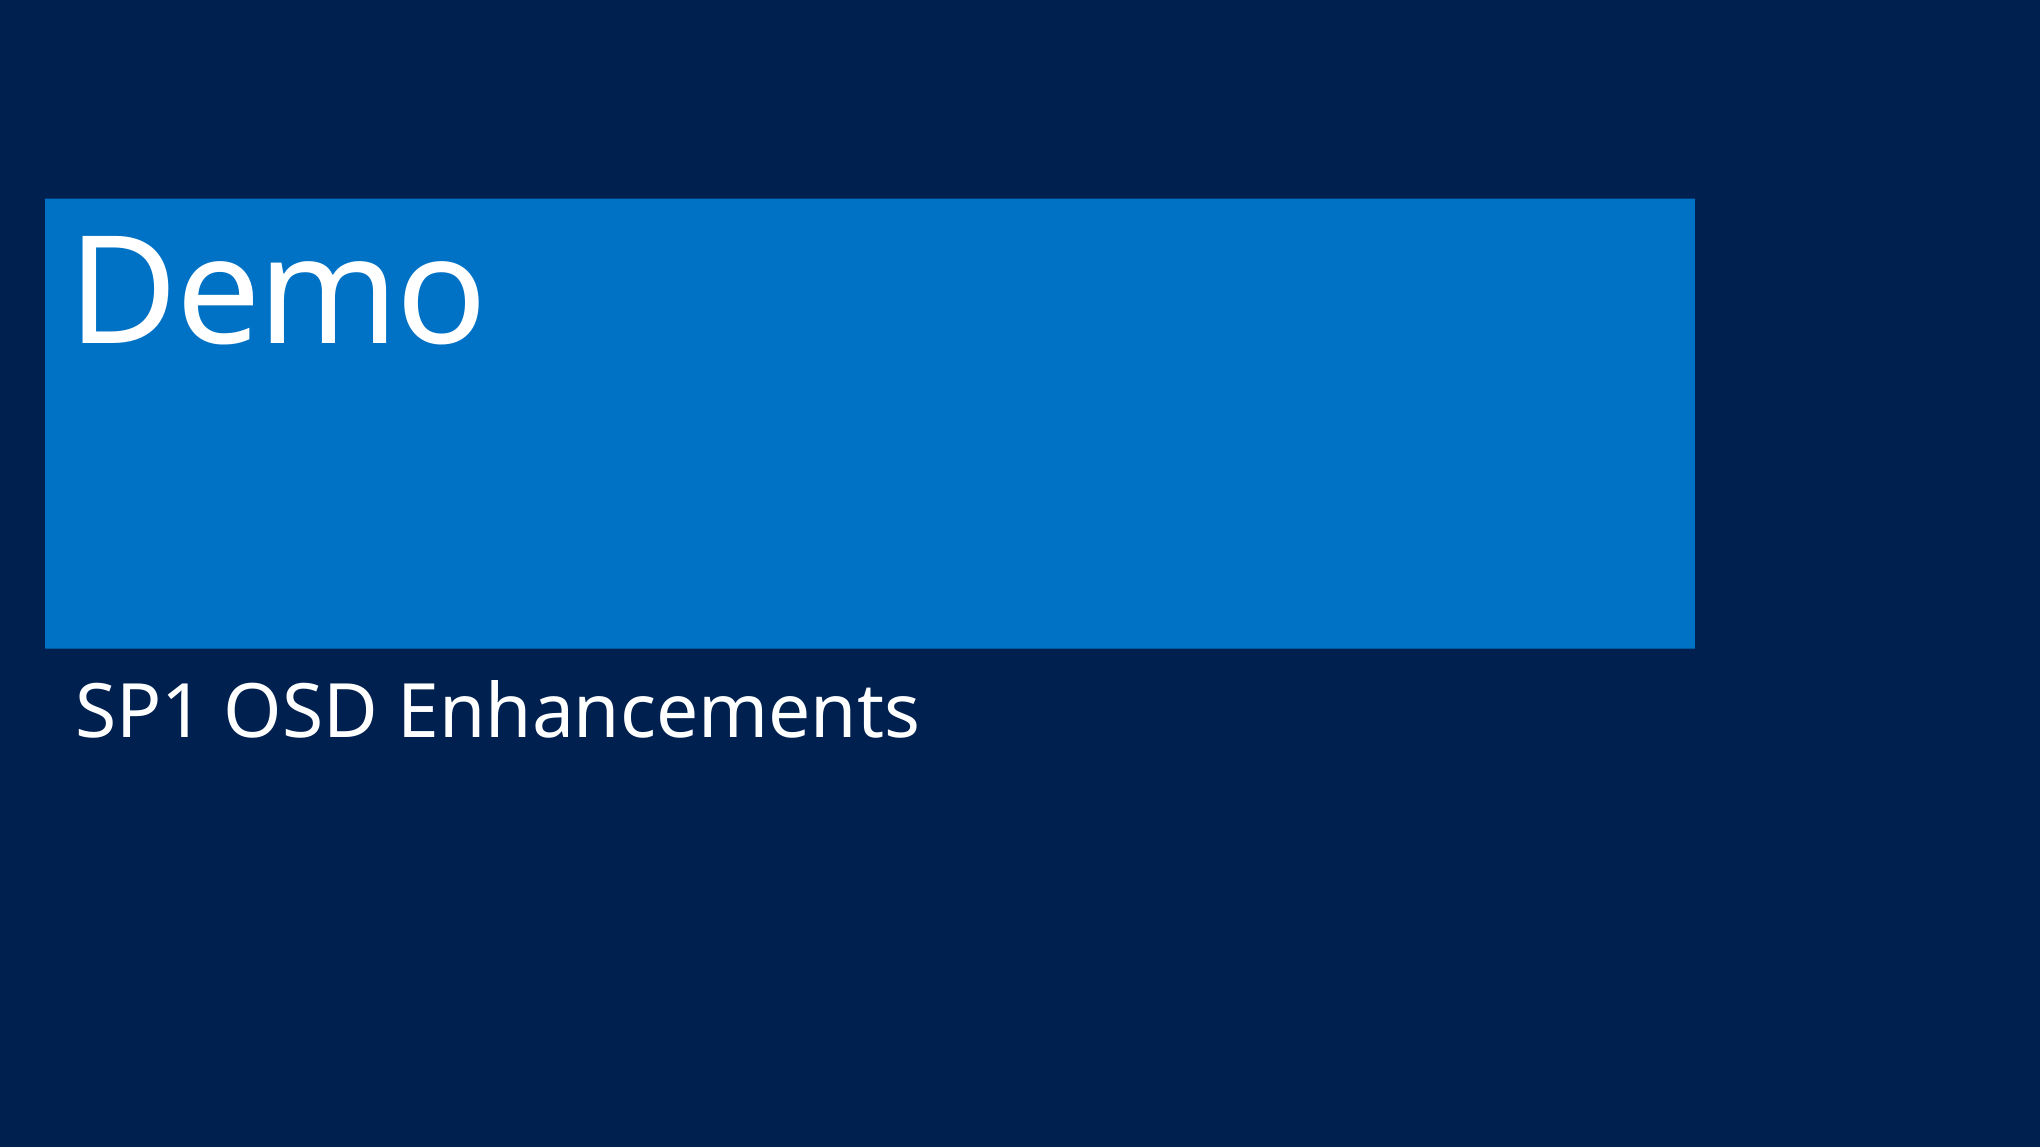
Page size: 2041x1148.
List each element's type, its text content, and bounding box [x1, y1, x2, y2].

title Demo [45, 198, 1695, 648]
list SP1 OSD Enhancements [45, 648, 1696, 949]
